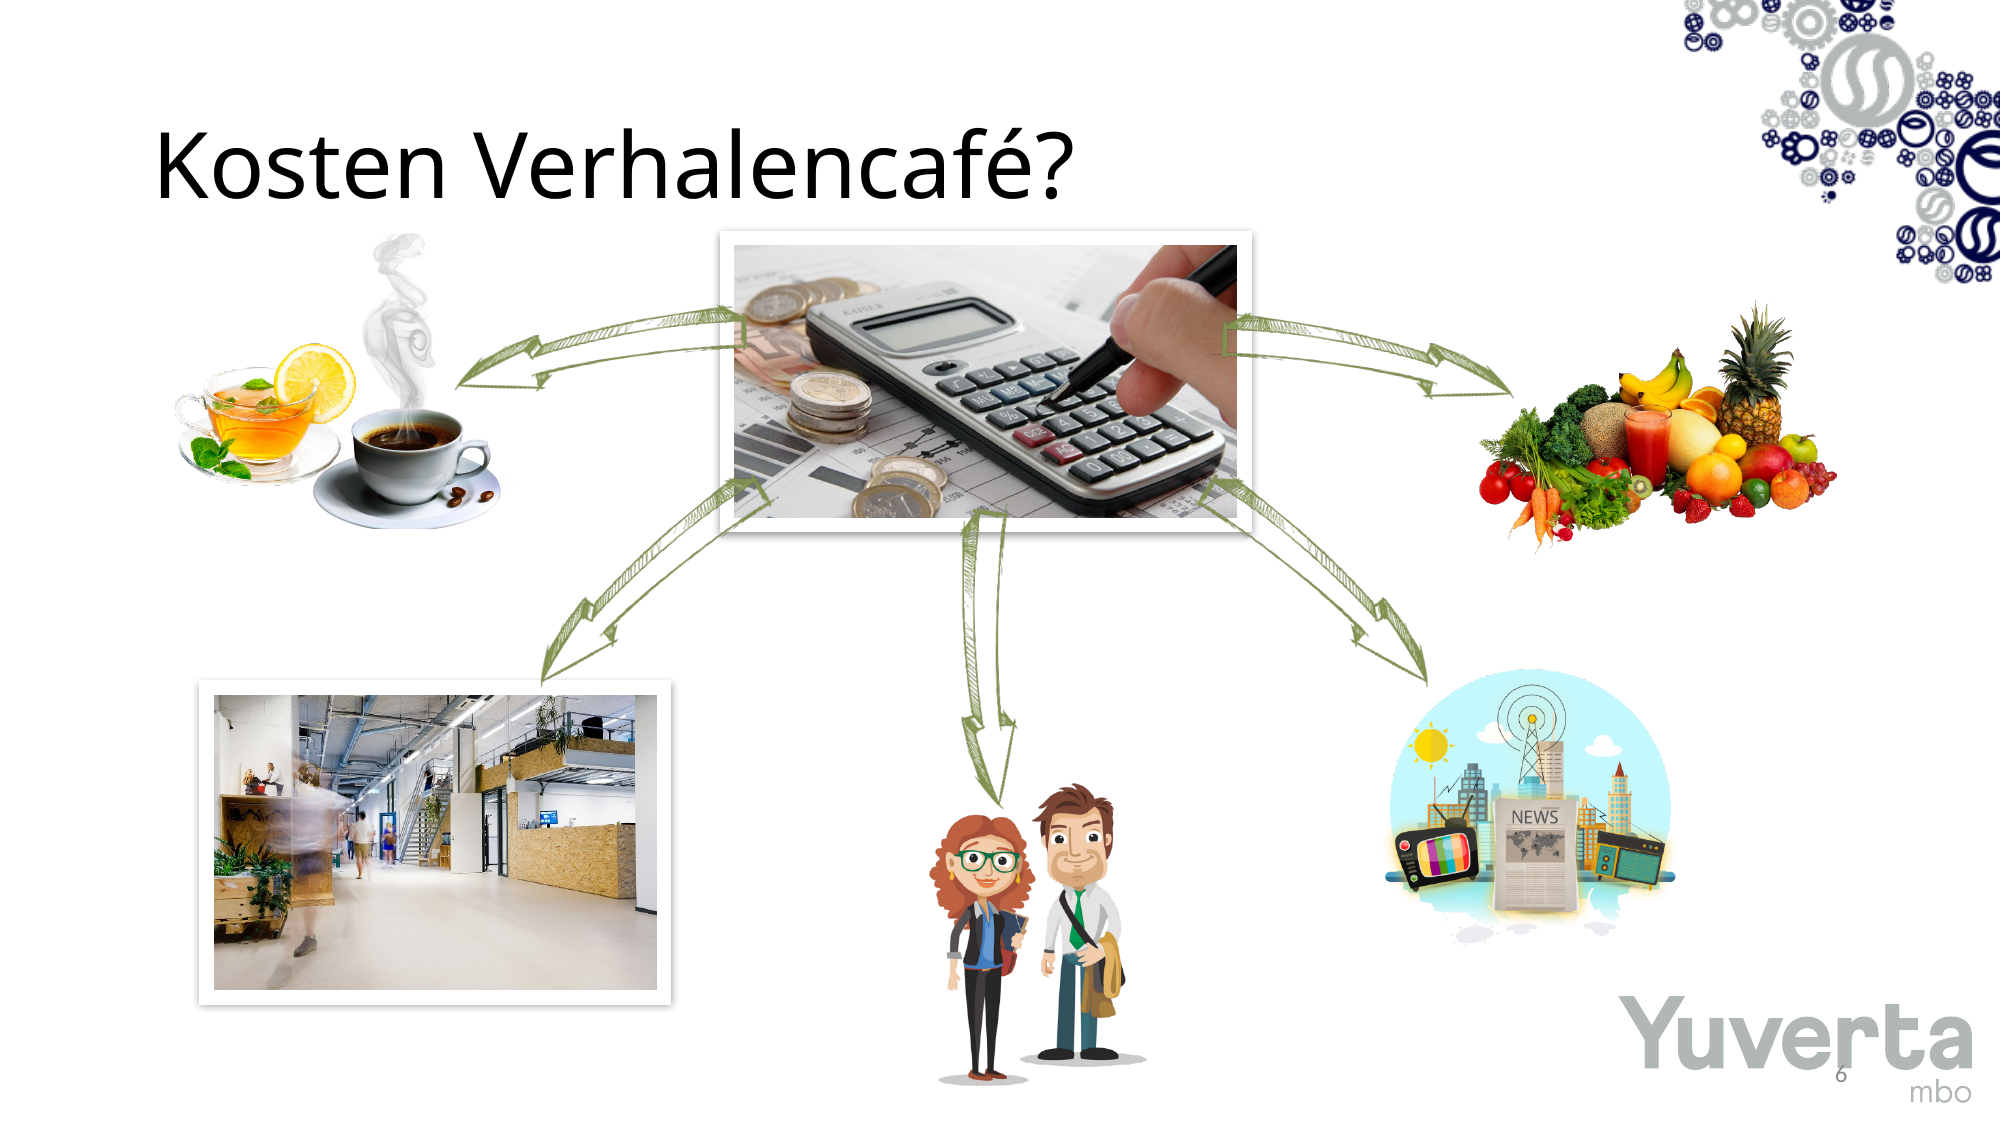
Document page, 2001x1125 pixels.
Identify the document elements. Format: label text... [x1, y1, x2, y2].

picture [0, 0, 2000, 1125]
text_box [152, 233, 532, 530]
title Kosten Verhalencafé? [137, 59, 1863, 278]
slide_number 6 [1412, 1042, 1863, 1103]
